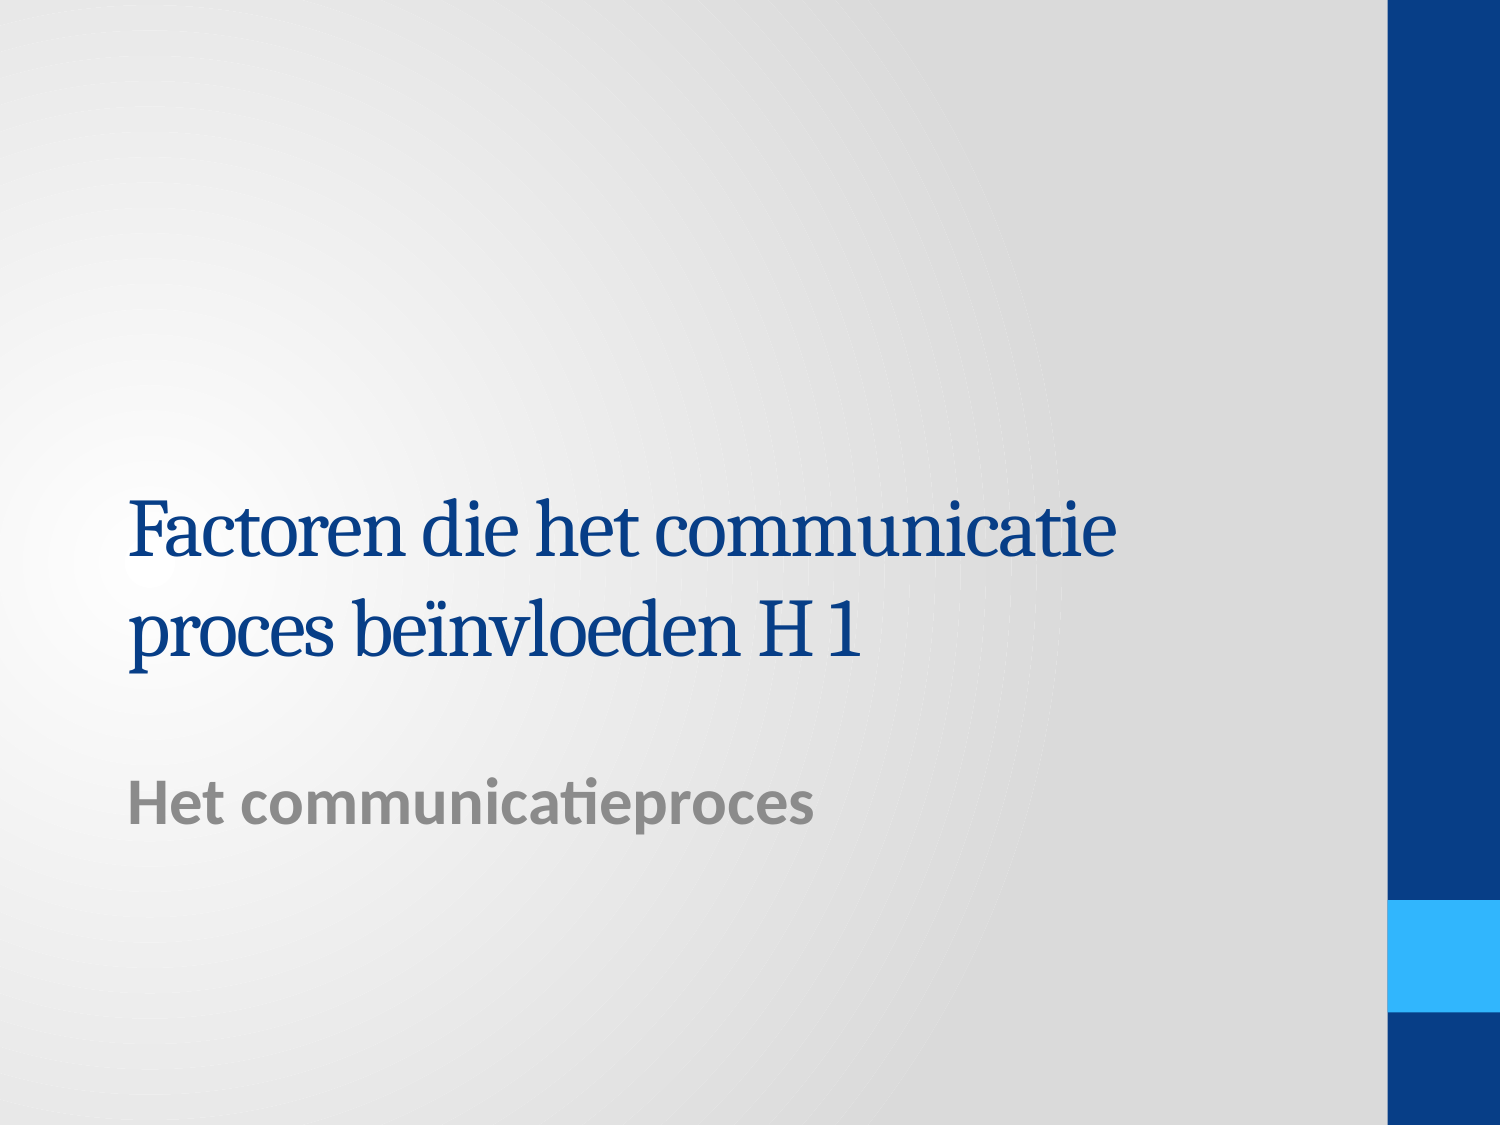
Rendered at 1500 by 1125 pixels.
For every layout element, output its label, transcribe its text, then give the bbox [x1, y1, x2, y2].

title Factoren die het communicatie proces beïnvloeden H 1 [112, 312, 1350, 681]
subtitle Het communicatieproces [112, 750, 1173, 925]
